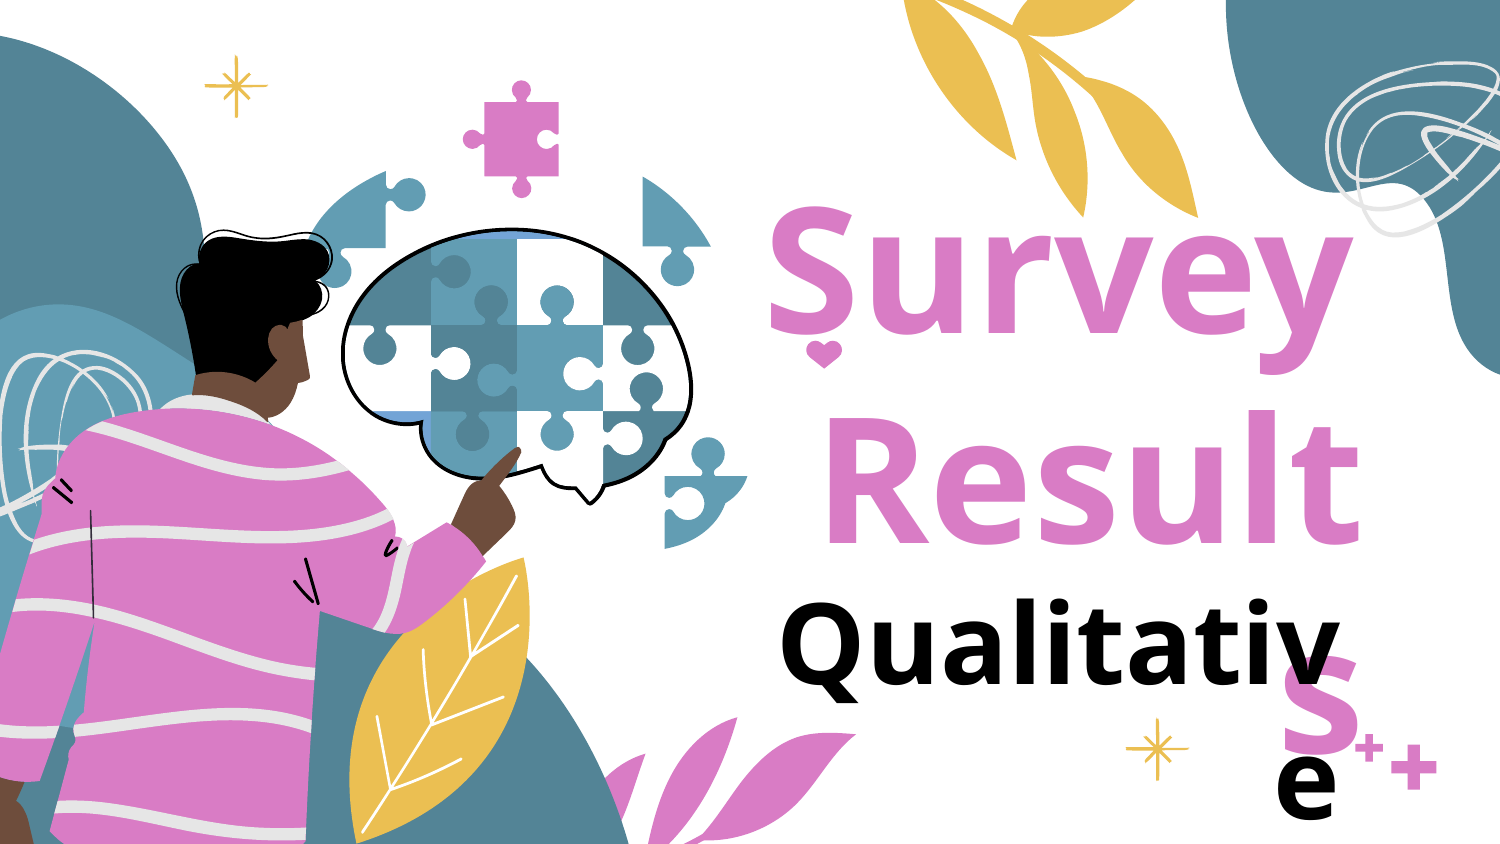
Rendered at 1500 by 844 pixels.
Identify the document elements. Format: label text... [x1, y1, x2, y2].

text_box [806, 340, 842, 369]
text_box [1355, 733, 1437, 790]
title Survey Results [752, 143, 1380, 341]
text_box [0, 79, 748, 844]
subtitle Qualitative [752, 557, 1356, 714]
